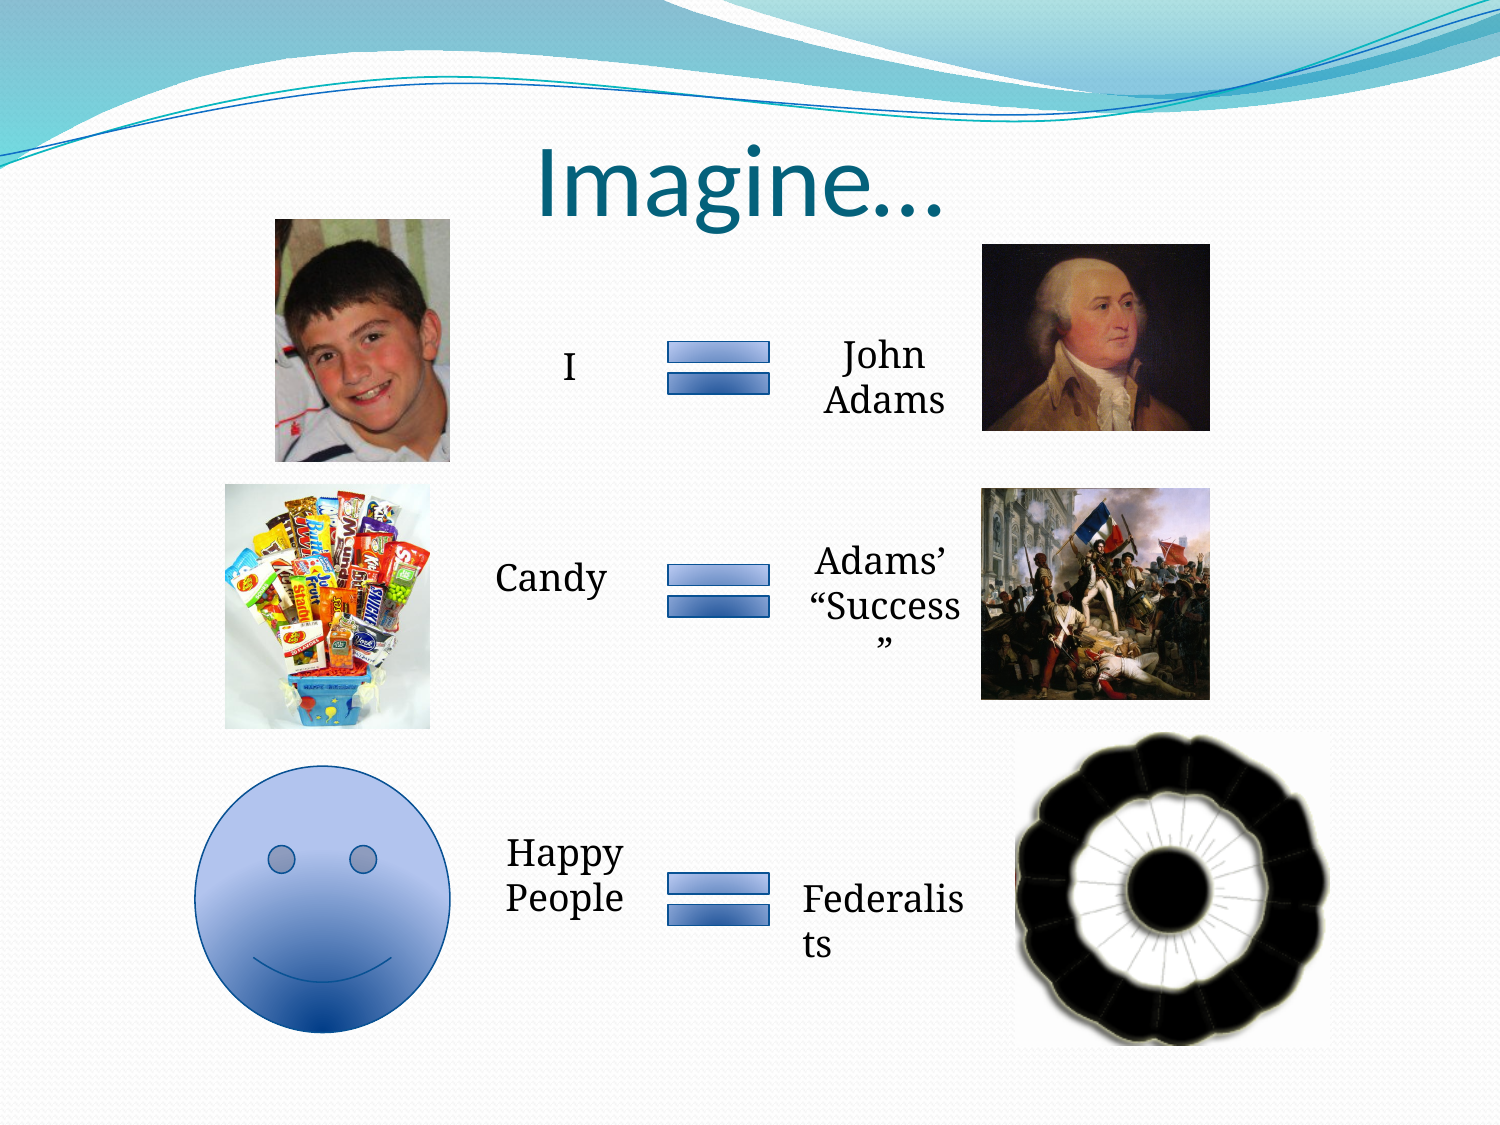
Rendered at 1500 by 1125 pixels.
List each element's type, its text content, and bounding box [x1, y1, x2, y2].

text_box Adams’ “Success” [788, 529, 974, 679]
text_box Candy [480, 546, 650, 606]
text_box [752, 341, 770, 363]
text_box I [548, 335, 752, 396]
text_box Federalists [787, 867, 993, 972]
text_box [752, 372, 770, 395]
text_box [194, 765, 451, 1034]
picture [981, 244, 1210, 431]
text_box [667, 595, 770, 618]
text_box [667, 564, 770, 586]
picture [274, 219, 451, 462]
text_box [667, 872, 770, 895]
picture [1015, 732, 1330, 1046]
text_box Happy People [480, 821, 650, 927]
picture [224, 484, 431, 730]
text_box [667, 904, 770, 926]
title Imagine… [534, 50, 1500, 238]
picture [981, 488, 1210, 701]
text_box John Adams [787, 323, 974, 428]
